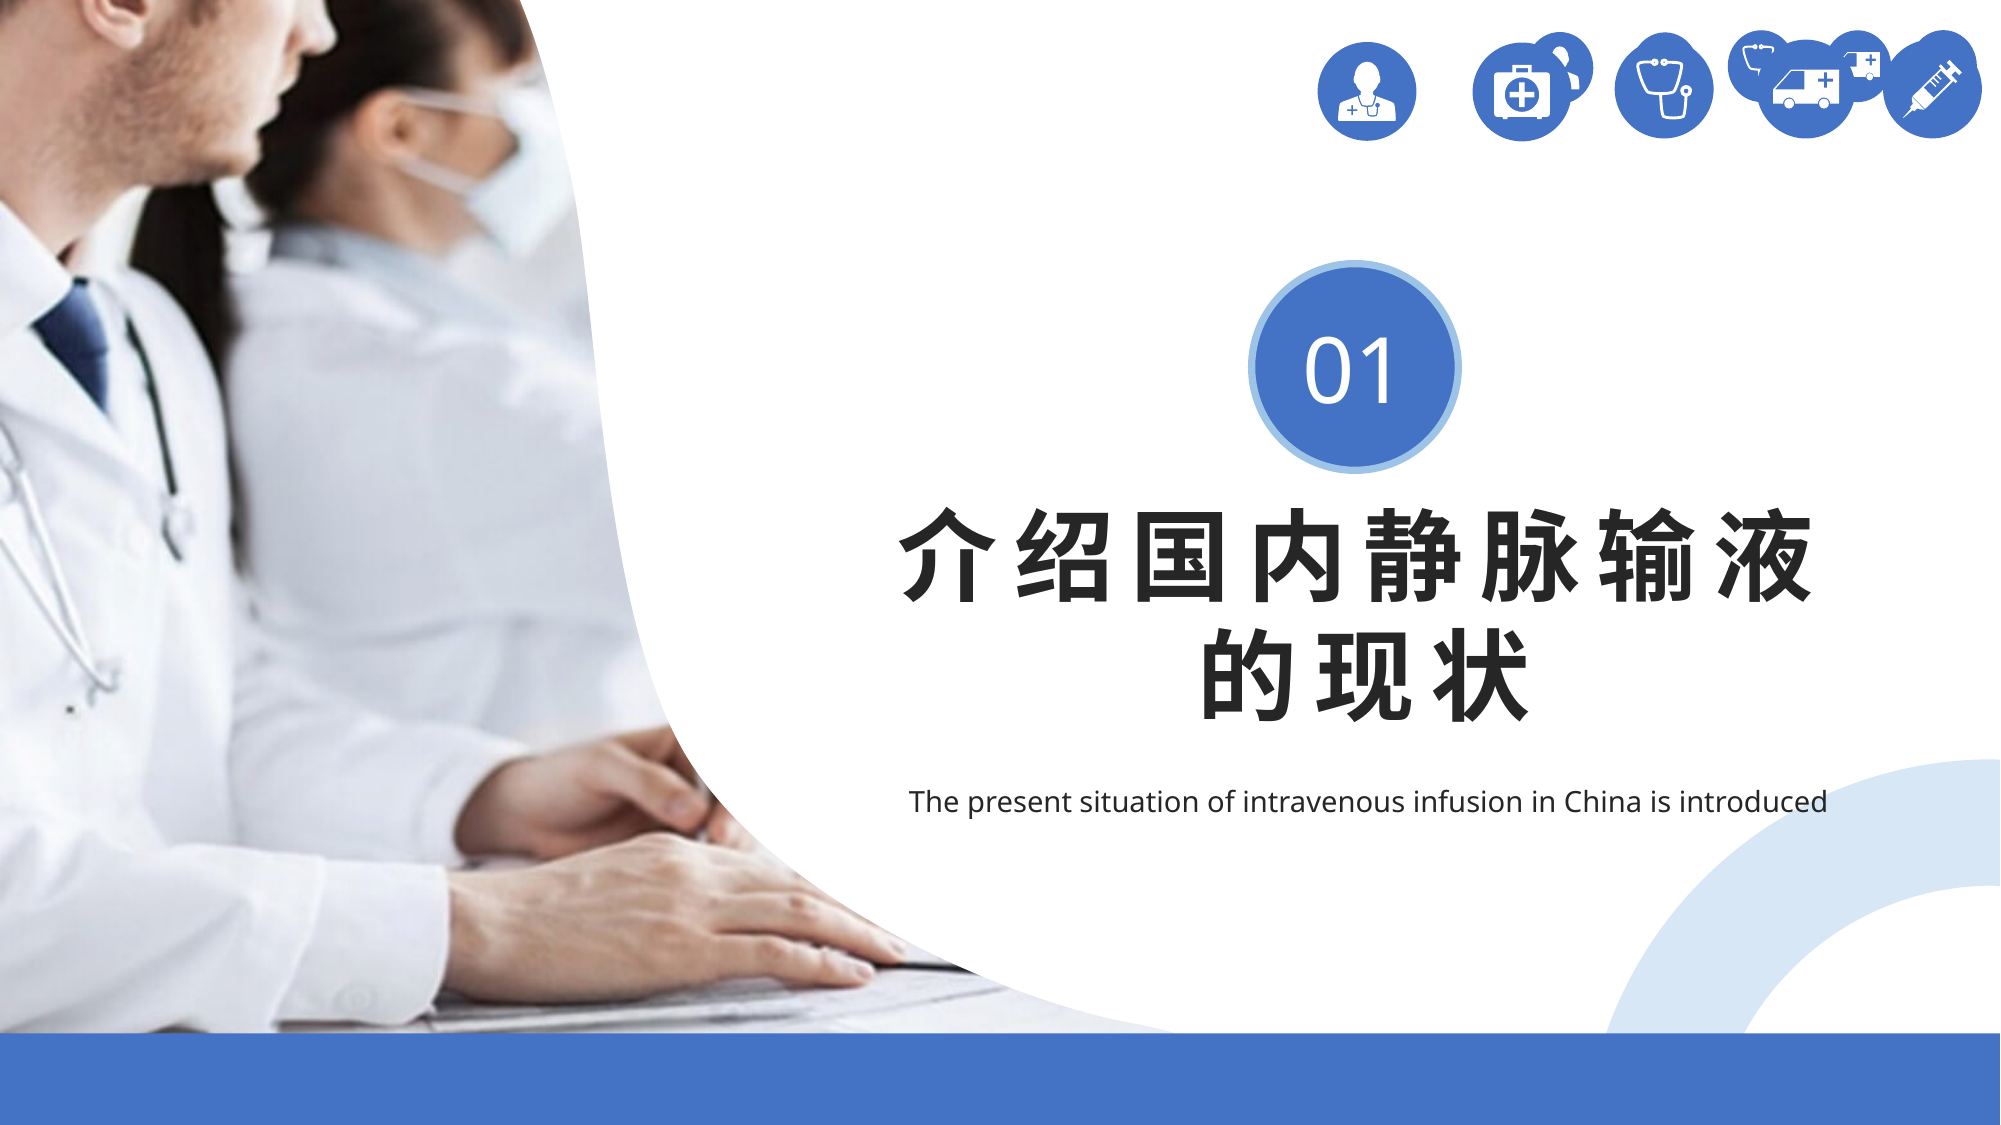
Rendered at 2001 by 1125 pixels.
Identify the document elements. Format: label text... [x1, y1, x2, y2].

text_box [1605, 758, 2000, 1032]
text_box 01 [1250, 262, 1460, 472]
text_box 介绍国内静脉输液的现状 [845, 486, 1883, 741]
text_box [0, 1032, 2000, 1125]
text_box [1317, 39, 1982, 142]
text_box [0, 0, 1176, 1032]
text_box The present situation of intravenous infusion in China is introduced [849, 775, 1889, 826]
